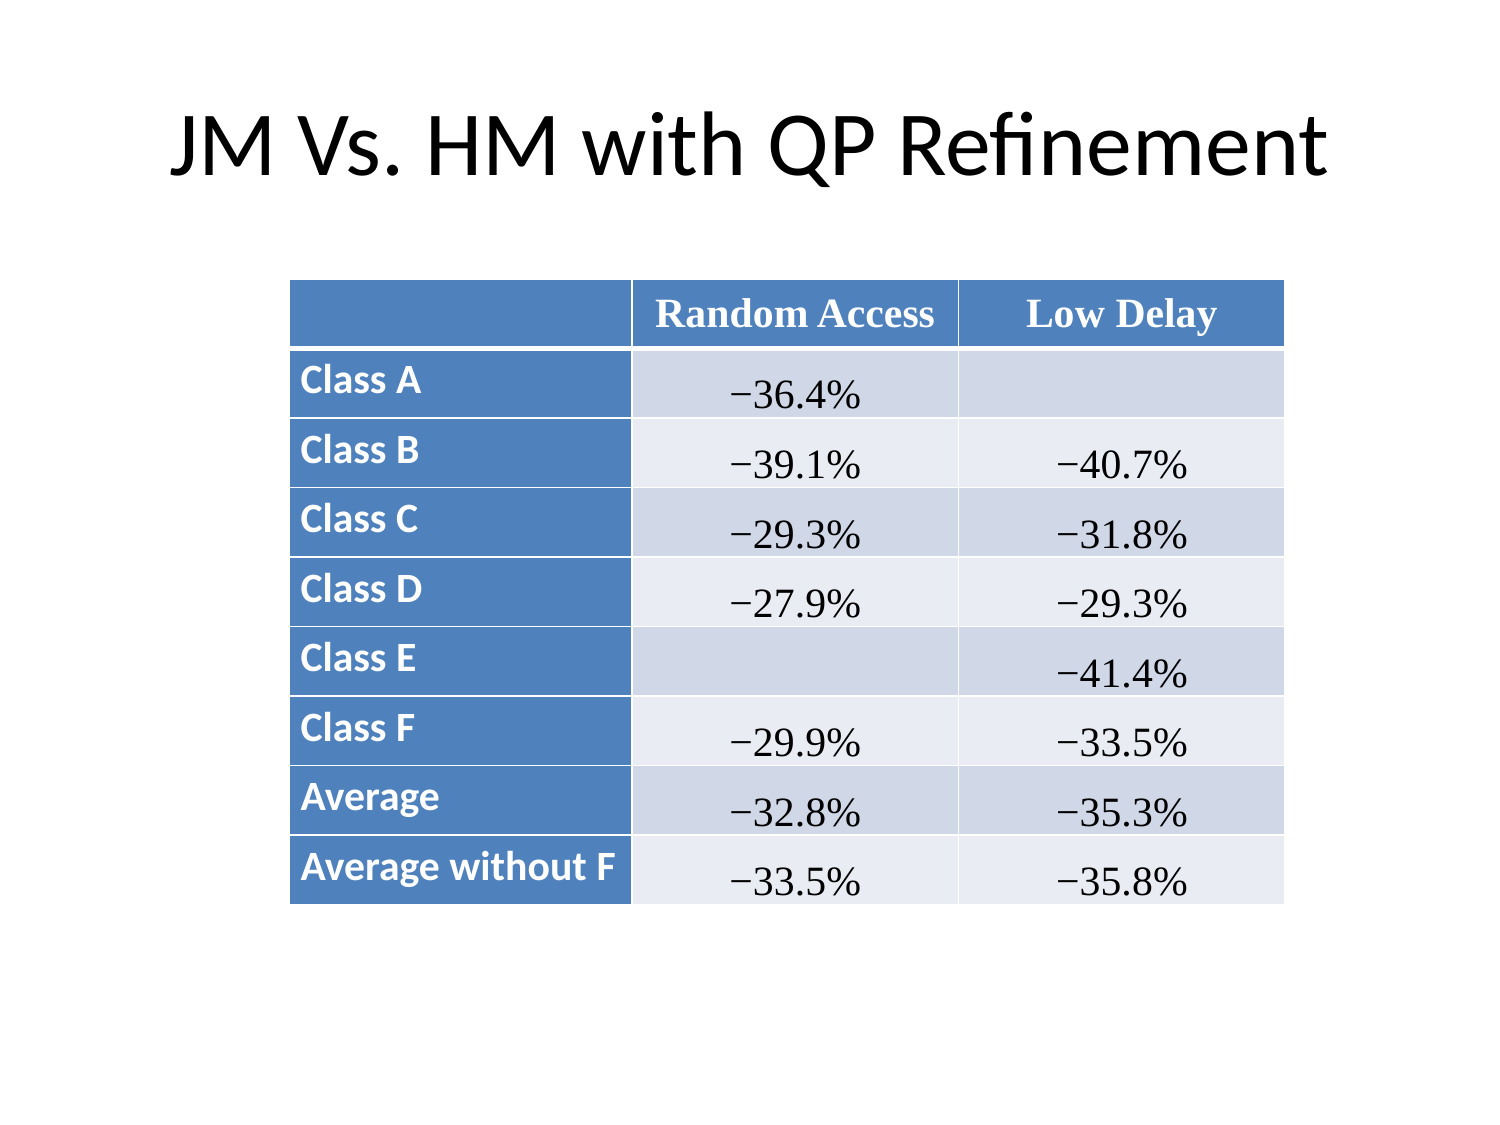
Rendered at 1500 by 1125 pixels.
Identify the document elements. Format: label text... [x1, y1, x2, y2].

table_cell Class D [290, 558, 631, 626]
table_cell −35.8% [959, 836, 1284, 904]
table_cell Average [290, 766, 631, 834]
table_header [290, 280, 631, 346]
table_cell −32.8% [633, 766, 958, 834]
table_header Random Access [633, 280, 958, 346]
table_cell −39.1% [633, 419, 958, 487]
table_cell −29.9% [633, 697, 958, 765]
table_cell −41.4% [959, 627, 1284, 695]
table_cell Average without F [290, 836, 631, 904]
table_cell −29.3% [959, 558, 1284, 626]
table_cell −27.9% [633, 558, 958, 626]
table_cell −36.4% [633, 351, 958, 417]
table_cell Class F [290, 697, 631, 765]
title JM Vs. HM with QP Refinement [75, 45, 1425, 233]
table_cell −40.7% [959, 419, 1284, 487]
table_cell Class E [290, 627, 631, 695]
table_cell Class C [290, 488, 631, 556]
table_cell −29.3% [633, 488, 958, 556]
table_cell −35.3% [959, 766, 1284, 834]
table_cell −33.5% [959, 697, 1284, 765]
table_cell Class B [290, 419, 631, 487]
table_header Low Delay [959, 280, 1284, 346]
table_cell −31.8% [959, 488, 1284, 556]
table_cell Class A [290, 351, 631, 417]
table_cell [959, 351, 1284, 417]
table_cell −33.5% [633, 836, 958, 904]
table_cell [633, 627, 958, 695]
